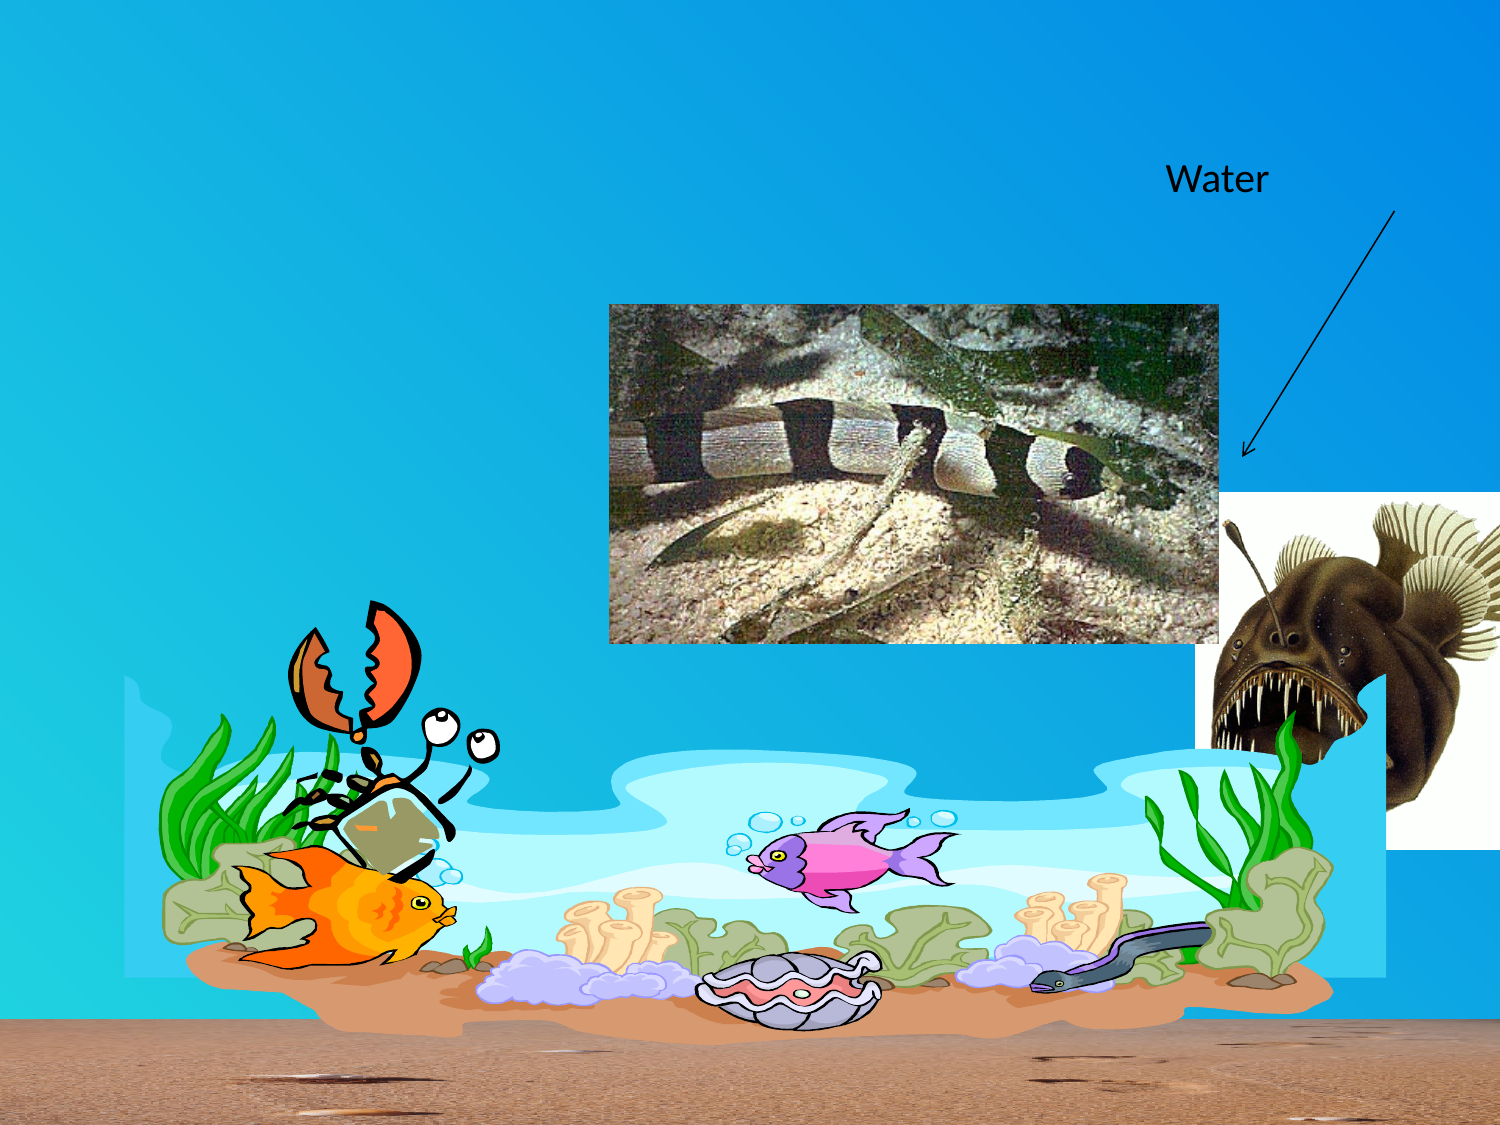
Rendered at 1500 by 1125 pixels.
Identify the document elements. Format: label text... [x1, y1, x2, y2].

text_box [1195, 257, 1442, 411]
picture [0, 0, 1500, 1125]
title Water [773, 58, 1500, 293]
